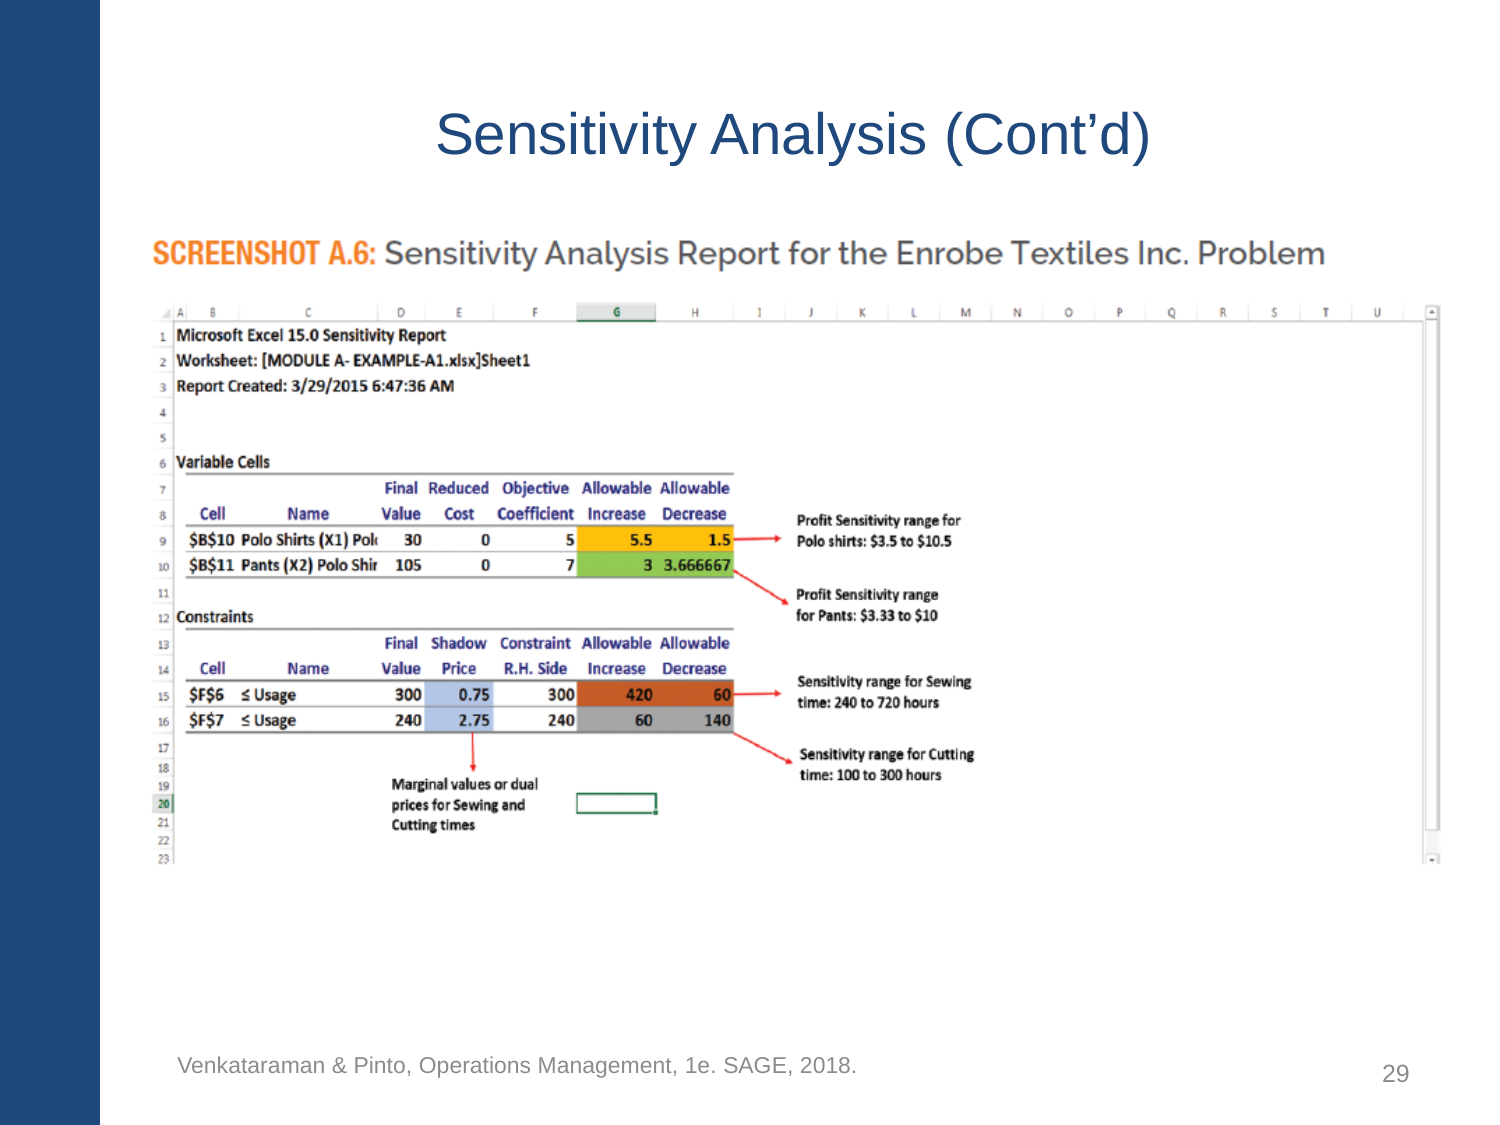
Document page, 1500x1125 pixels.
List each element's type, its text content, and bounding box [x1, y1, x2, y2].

title Sensitivity Analysis (Cont’d) [162, 37, 1425, 223]
picture [137, 224, 1474, 916]
footer Venkataraman & Pinto, Operations Management, 1e. SAGE, 2018. [162, 1042, 1313, 1103]
slide_number 29 [1350, 1042, 1425, 1103]
